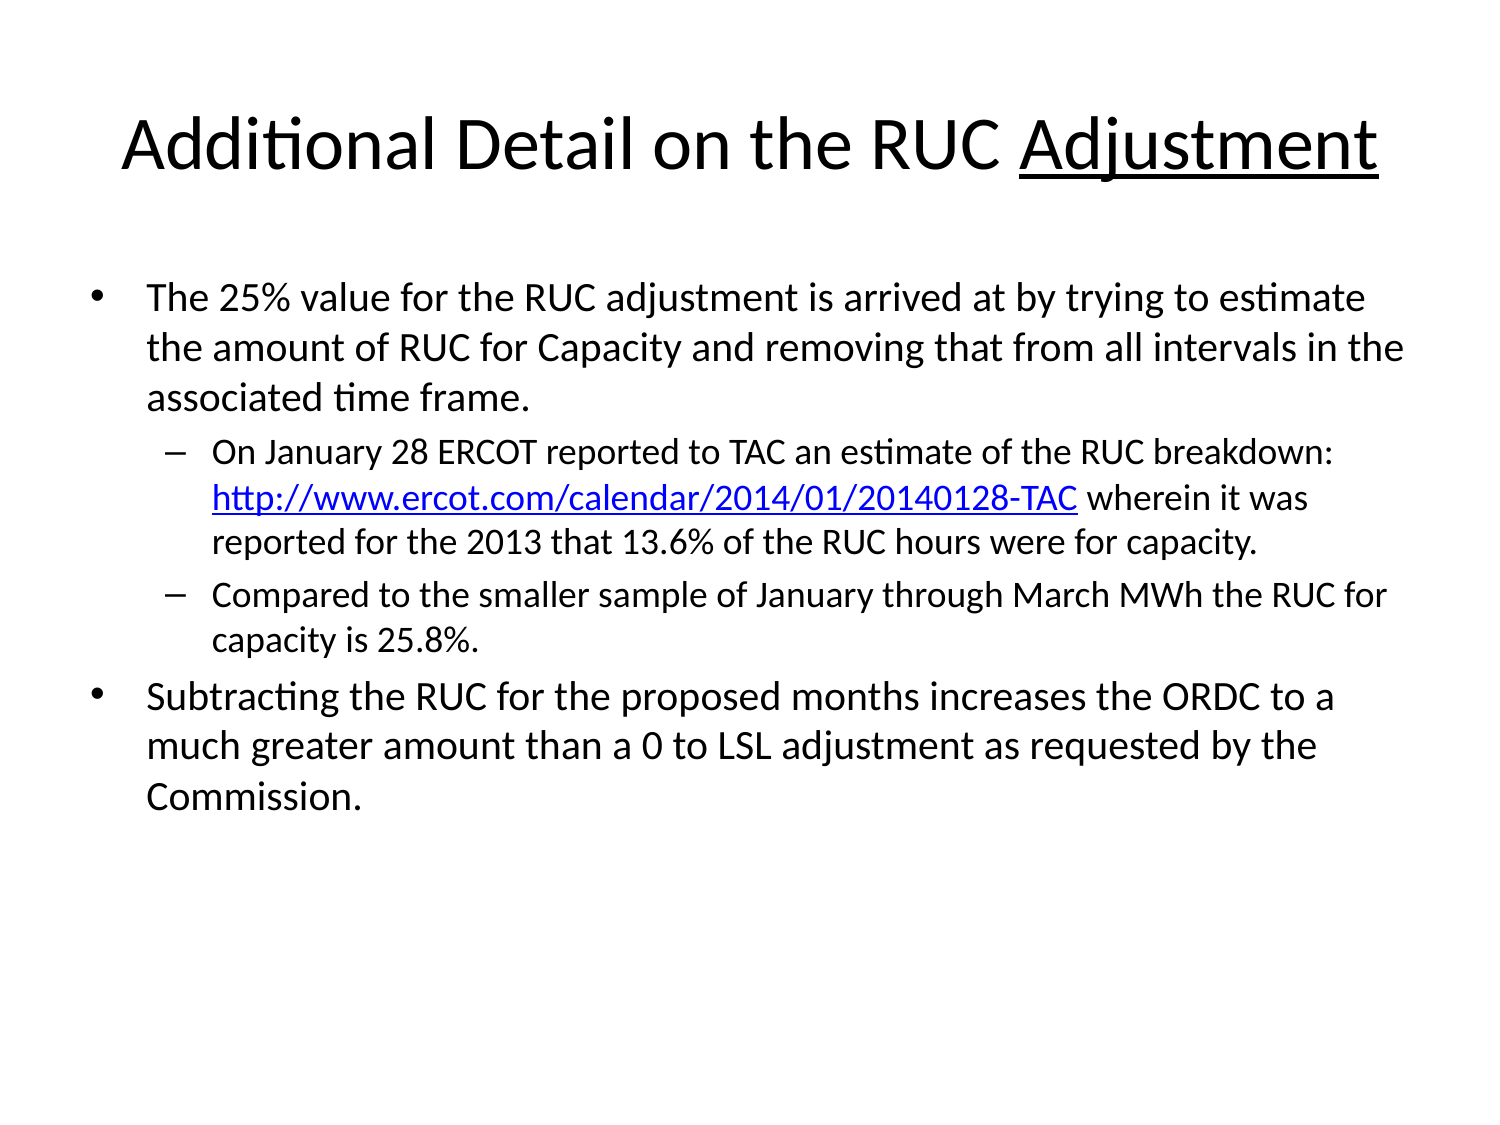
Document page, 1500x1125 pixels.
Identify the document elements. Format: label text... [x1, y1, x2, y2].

title Additional Detail on the RUC Adjustment [75, 45, 1425, 233]
list The 25% value for the RUC adjustment is arrived at by trying to estimate the amount of RUC for Capacity and removing that from all intervals in the associated time frame. On January 28 ERCOT reported to TAC an estimate of the RUC breakdown: http://www.ercot.com/calendar/2014/01/20140128-TAC wherein it was reported for the 2013 that 13.6% of the RUC hours were for capacity. Compared to the smaller sample of January through March MWh the RUC for capacity is 25.8%. Subtracting the RUC for the proposed months increases the ORDC to a much greater amount than a 0 to LSL adjustment as requested by the Commission. [75, 262, 1425, 1005]
